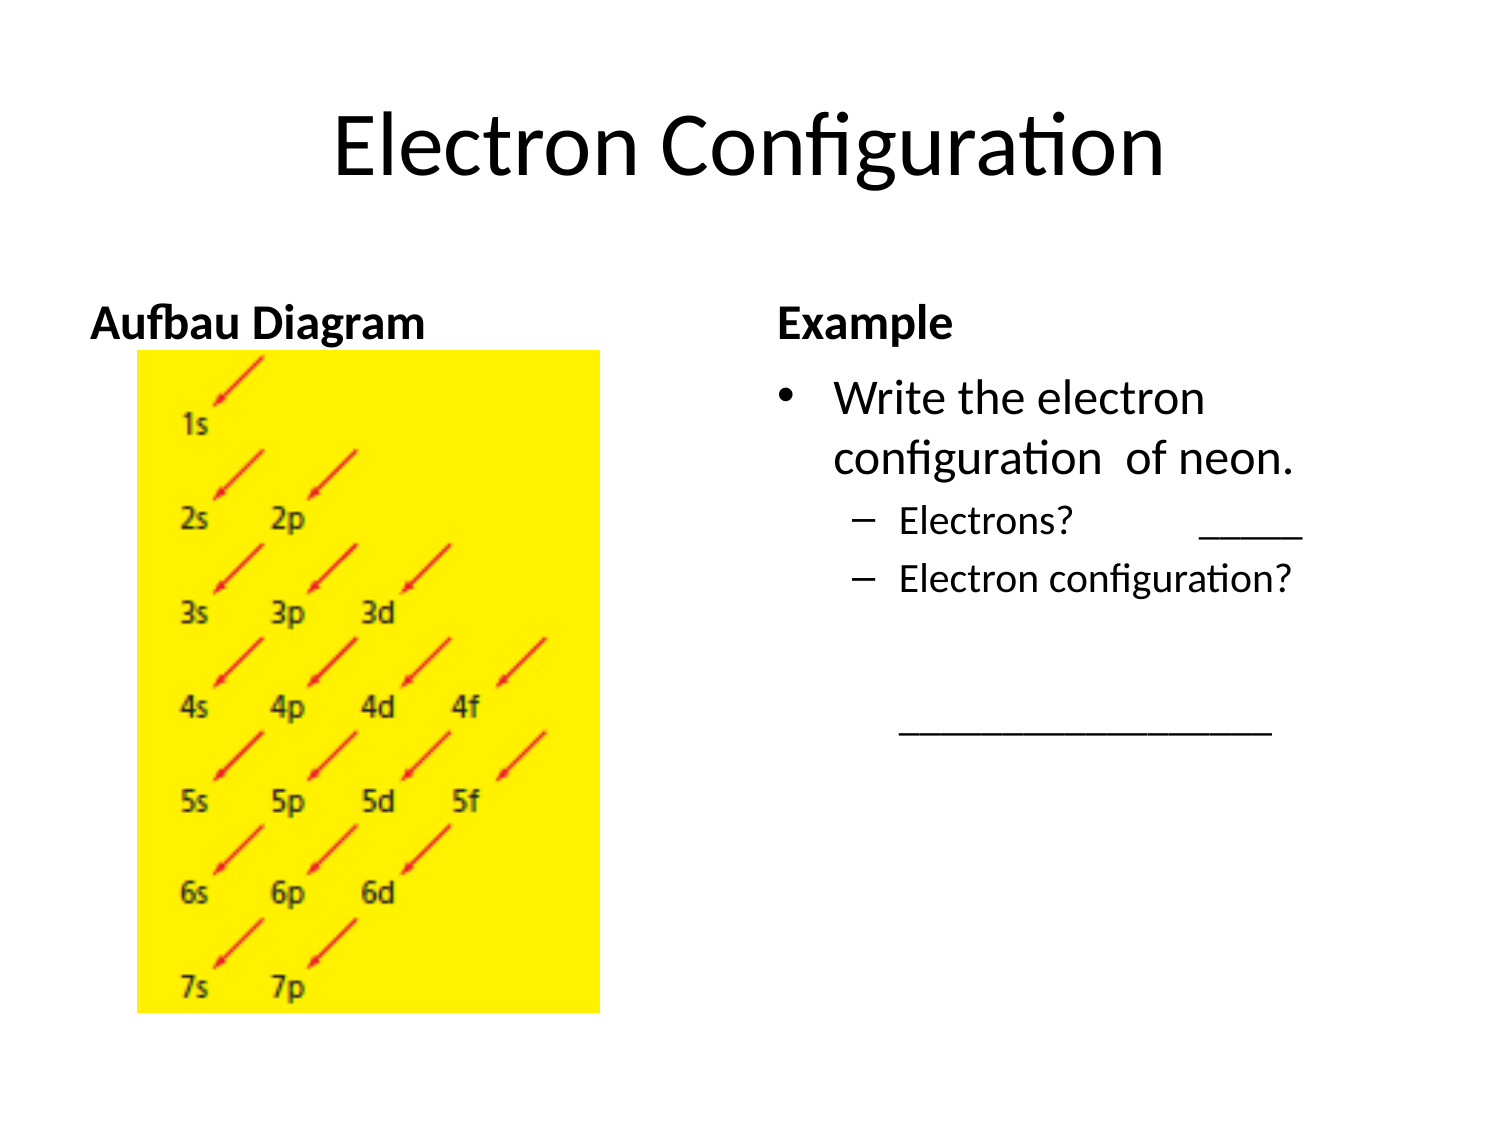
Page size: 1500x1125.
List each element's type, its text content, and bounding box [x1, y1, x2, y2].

list Write the electron configuration of neon. Electrons? _____ Electron configuration? __________________ [761, 356, 1425, 1005]
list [137, 349, 601, 1013]
list Example [761, 251, 1425, 356]
list Aufbau Diagram [75, 251, 738, 357]
title Electron Configuration [75, 45, 1425, 233]
